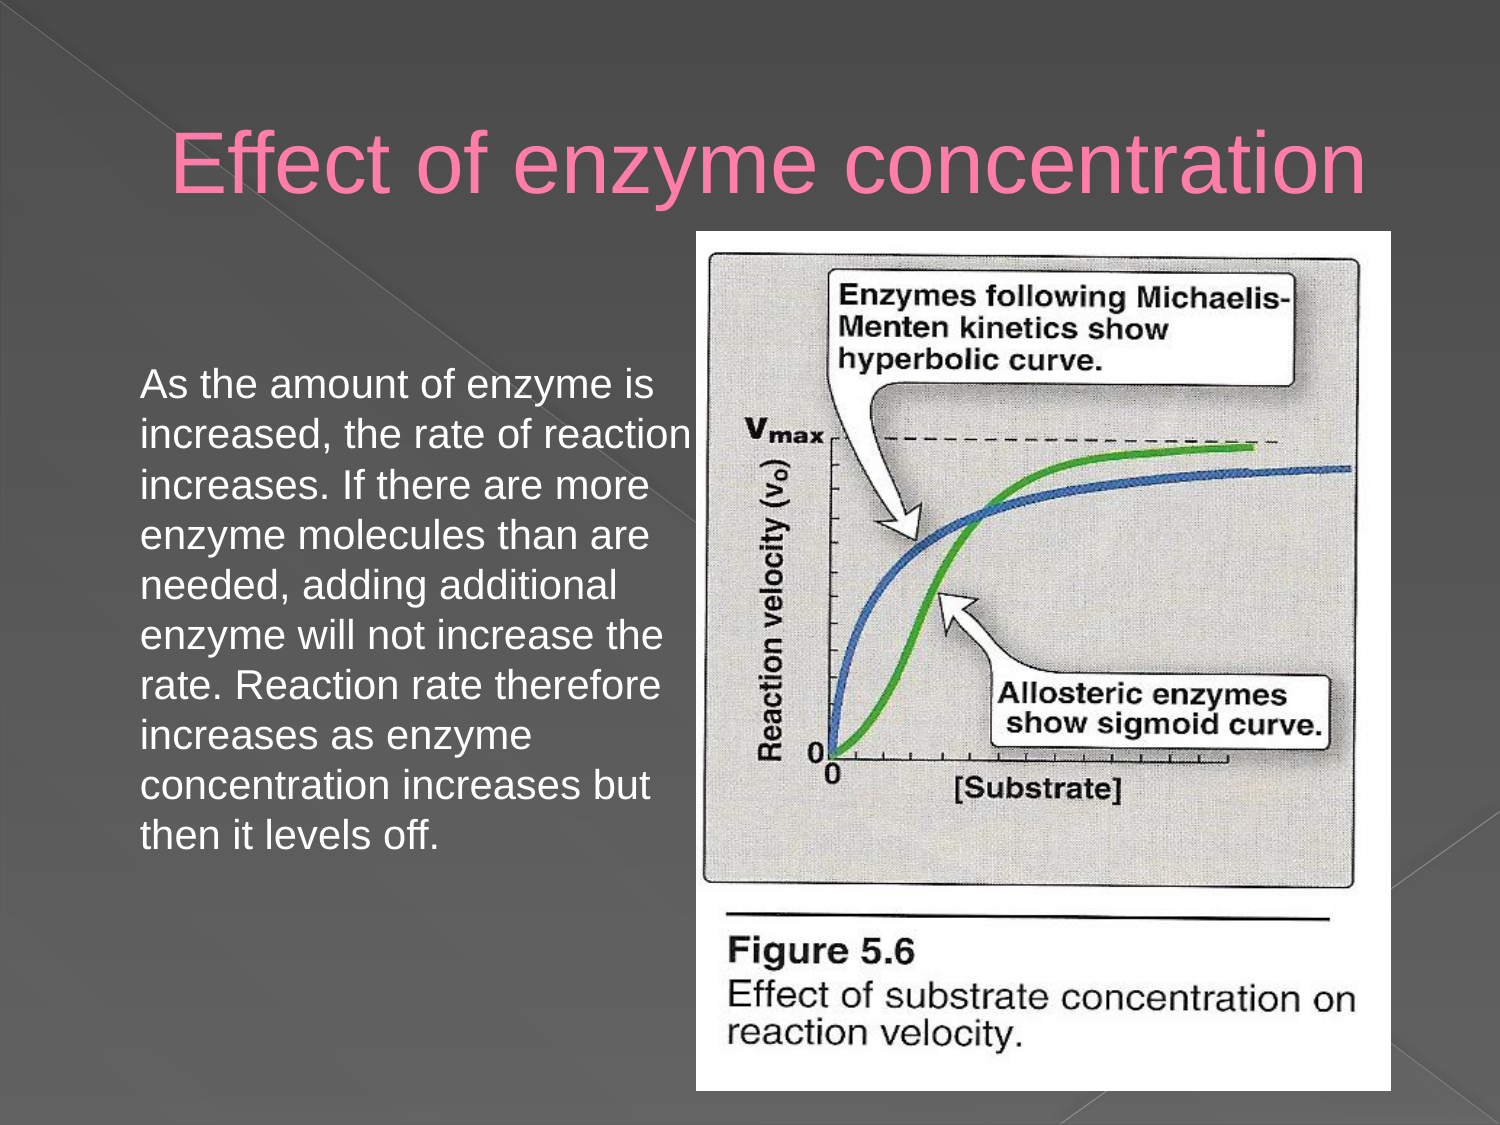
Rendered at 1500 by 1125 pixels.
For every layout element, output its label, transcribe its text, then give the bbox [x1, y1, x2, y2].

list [696, 231, 1391, 1091]
title Effect of enzyme concentration [75, 43, 1425, 274]
text_box As the amount of enzyme is increased, the rate of reaction increases. If there are more enzyme molecules than are needed, adding additional enzyme will not increase the rate. Reaction rate therefore increases as enzyme concentration increases but then it levels off. [124, 349, 686, 865]
